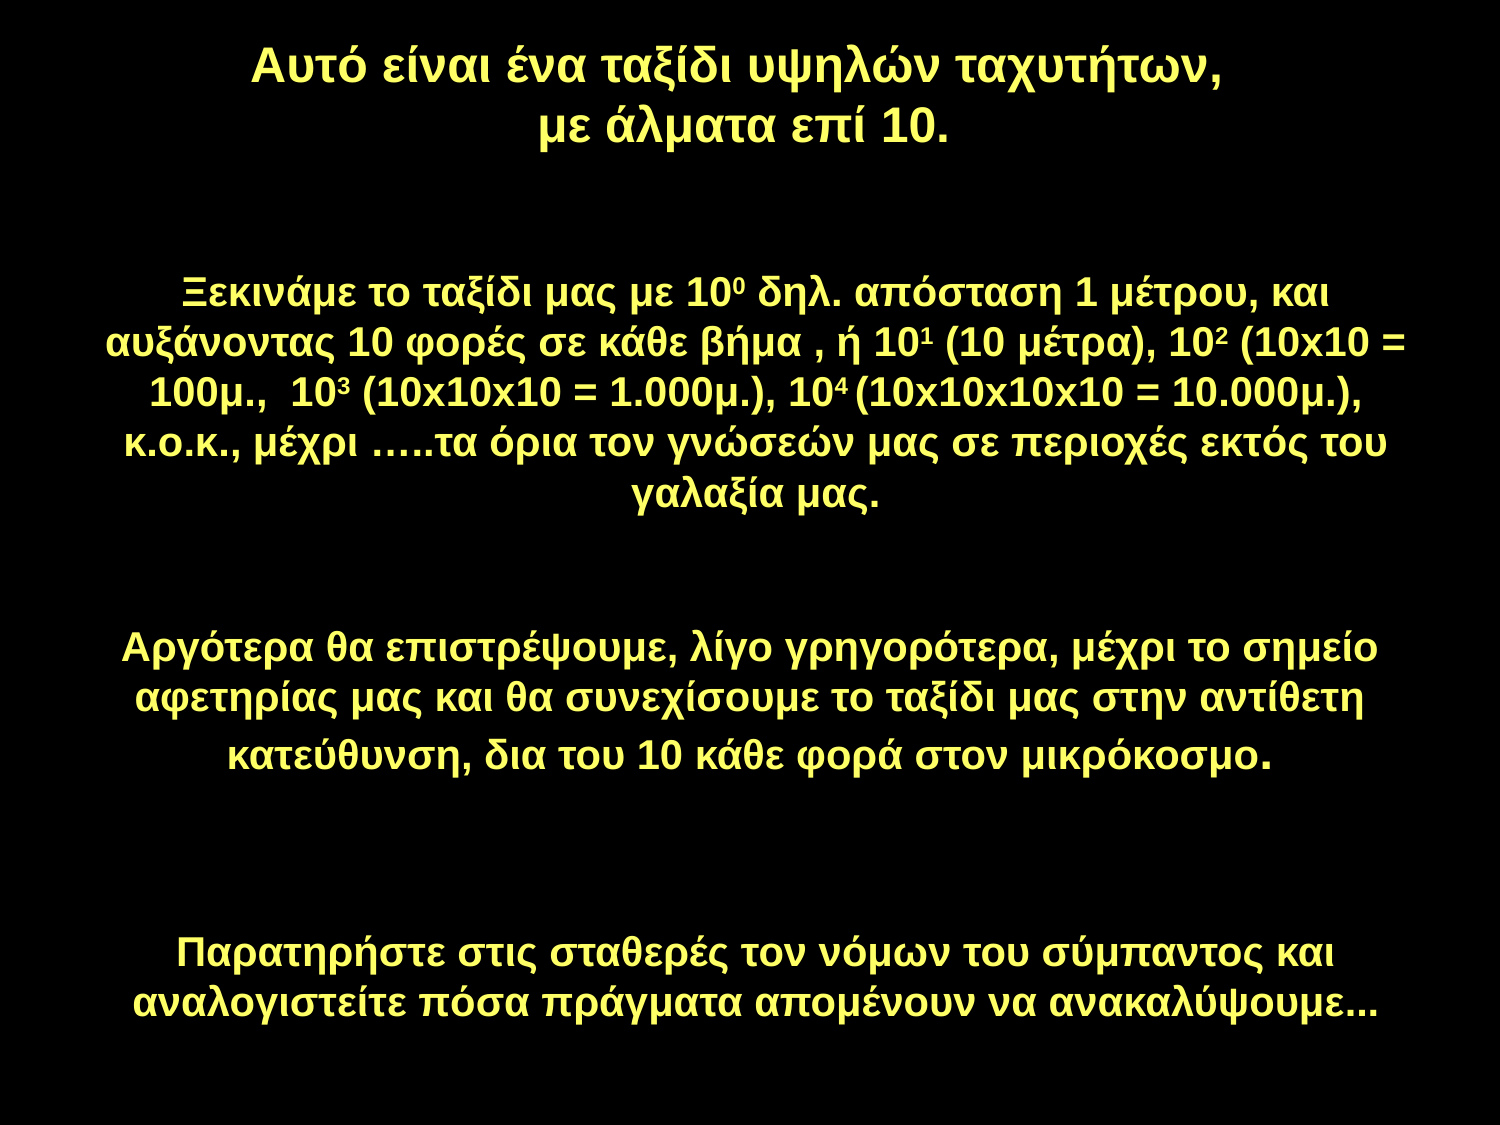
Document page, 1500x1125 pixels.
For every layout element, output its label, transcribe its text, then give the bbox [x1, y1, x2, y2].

text_box Αυτό είναι ένα ταξίδι υψηλών ταχυτήτων, με άλματα επί 10. [0, 24, 1488, 160]
text_box Παρατηρήστε στις σταθερές τον νόμων του σύμπαντος και αναλογιστείτε πόσα πράγματα απομένουν να ανακαλύψουμε... [81, 917, 1430, 1032]
text_box Ξεκινάμε το ταξίδι μας με 100 δηλ. απόσταση 1 μέτρου, και αυξάνοντας 10 φορές σε κάθε βήμα , ή 101 (10 μέτρα), 102 (10x10 = 100μ., 103 (10x10x10 = 1.000μ.), 104 (10x10x10x10 = 10.000μ.), κ.ο.κ., μέχρι …..τα όρια τον γνώσεών μας σε περιοχές εκτός του γαλαξία μας. [81, 257, 1430, 523]
text_box Αργότερα θα επιστρέψουμε, λίγο γρηγορότερα, μέχρι το σημείο αφετηρίας μας και θα συνεχίσουμε το ταξίδι μας στην αντίθετη κατεύθυνση, δια του 10 κάθε φορά στον μικρόκοσμο. [0, 611, 1500, 787]
